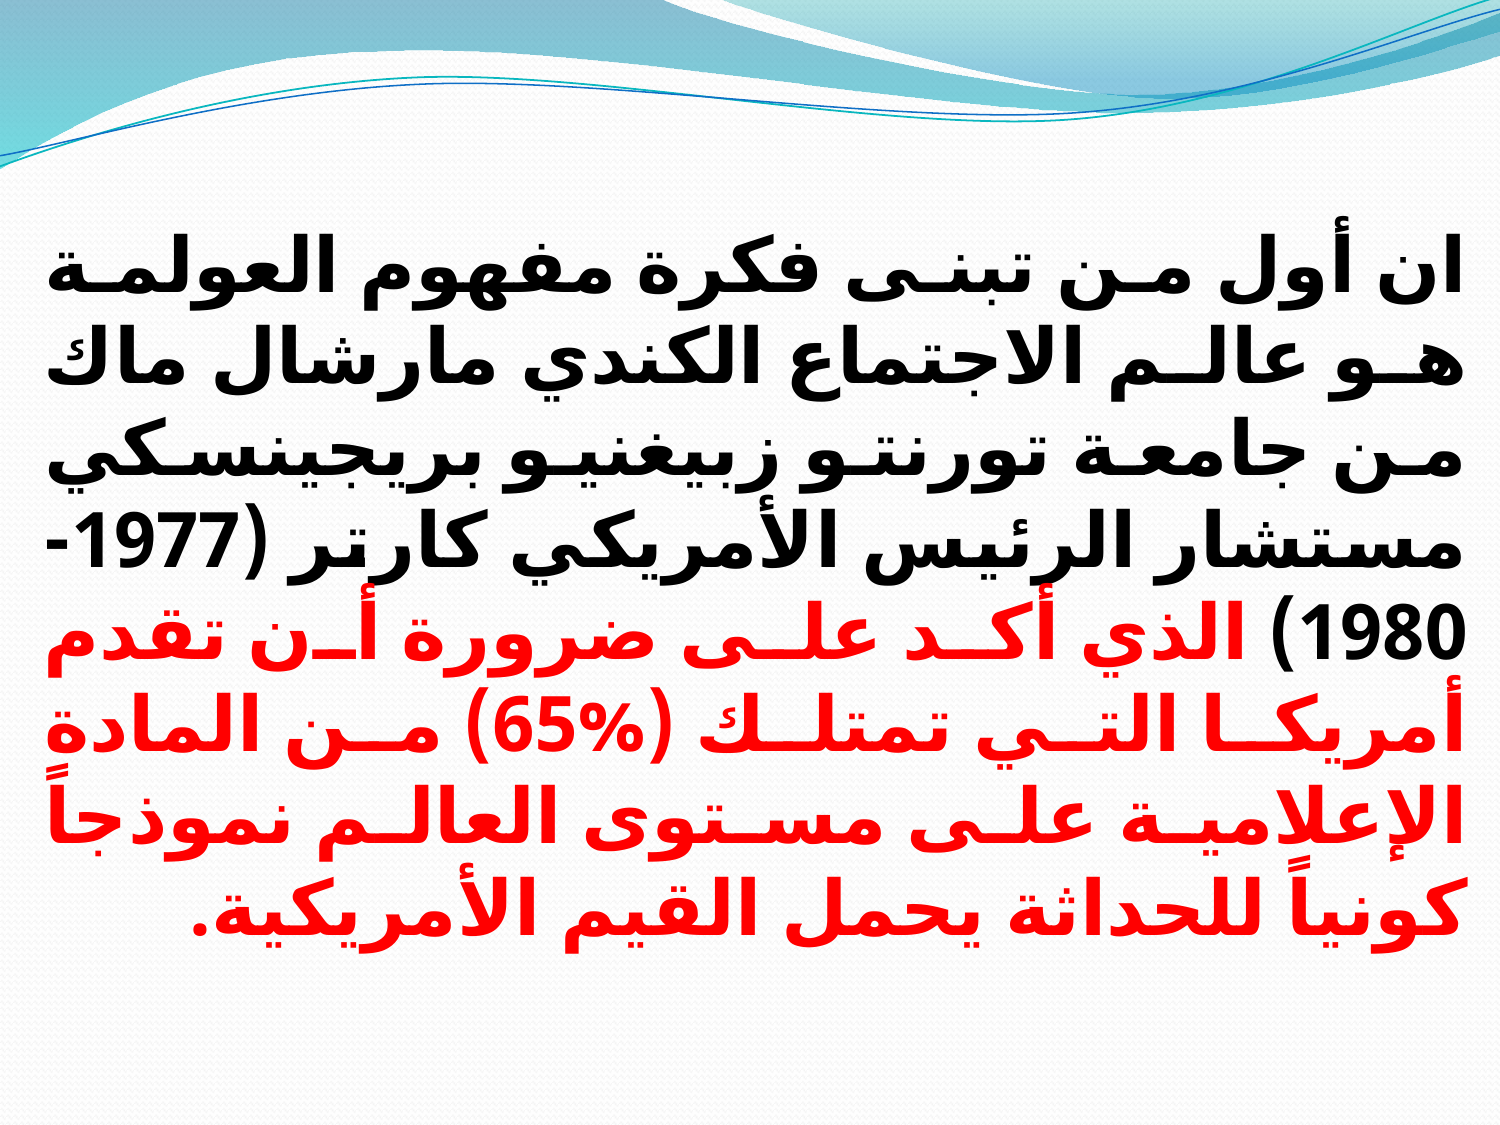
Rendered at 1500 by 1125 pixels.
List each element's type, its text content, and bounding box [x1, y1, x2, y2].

list ان أول من تبنى فكرة مفهوم العولمة هو عالم الاجتماع الكندي مارشال ماك من جامعة تورنتو زبيغنيو بريجينسكي مستشار الرئيس الأمريكي كارتر (1977-1980) الذي أكد على ضرورة أن تقدم أمريكا التي تمتلك (%65) من المادة الإعلامية على مستوى العالم نموذجاً كونياً للحداثة يحمل القيم الأمريكية. [29, 208, 1483, 1059]
